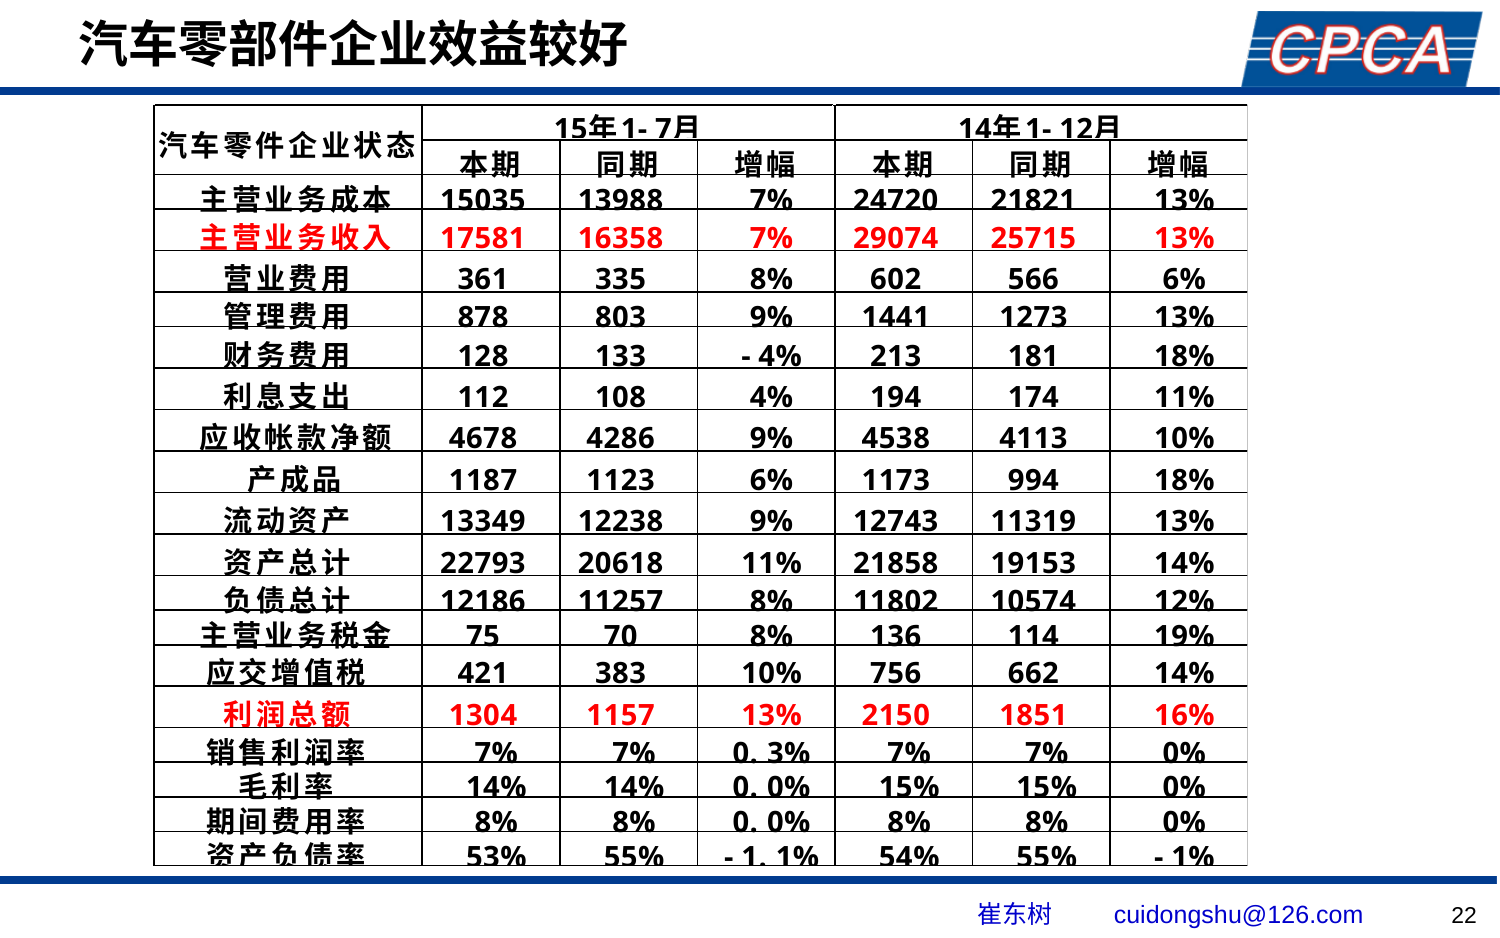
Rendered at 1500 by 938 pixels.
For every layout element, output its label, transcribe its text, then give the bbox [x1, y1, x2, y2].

picture [0, 11, 1500, 95]
picture [0, 876, 1497, 884]
picture [152, 104, 1249, 868]
slide_number 22 [1425, 890, 1492, 938]
title 汽车零部件企业效益较好 [63, 9, 1211, 76]
